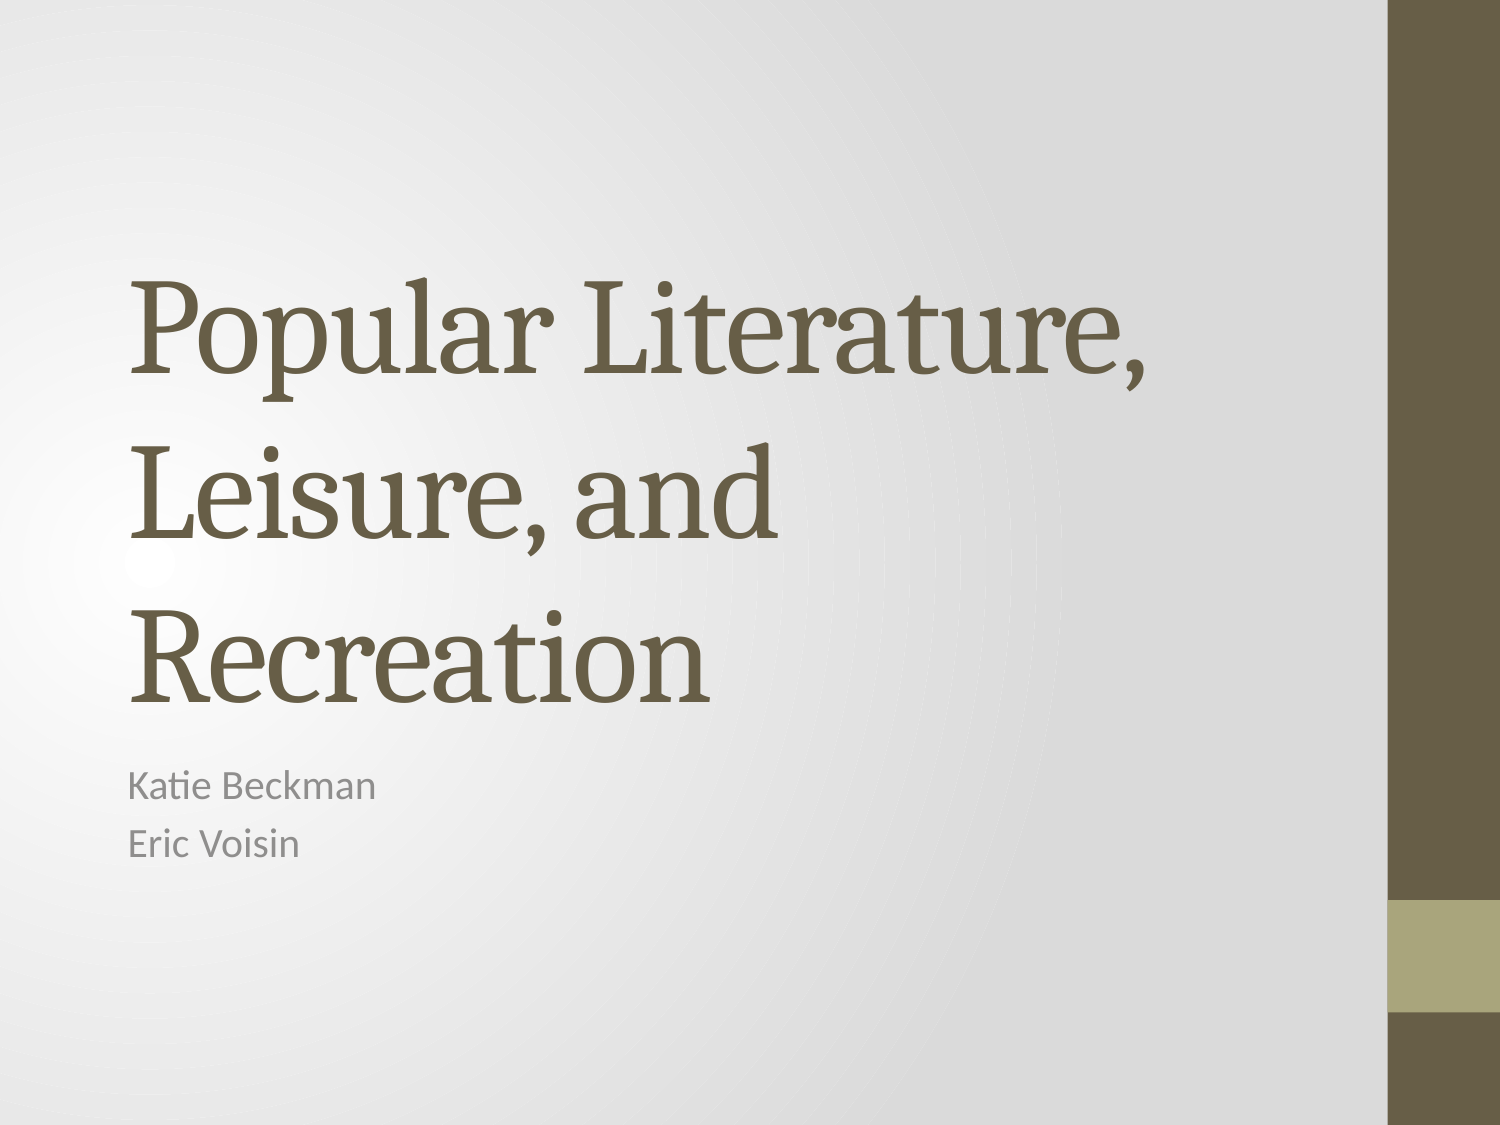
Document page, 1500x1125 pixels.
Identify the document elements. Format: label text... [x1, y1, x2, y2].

subtitle Katie Beckman Eric Voisin [112, 750, 1173, 925]
title Popular Literature, Leisure, and Recreation [112, 312, 1350, 738]
